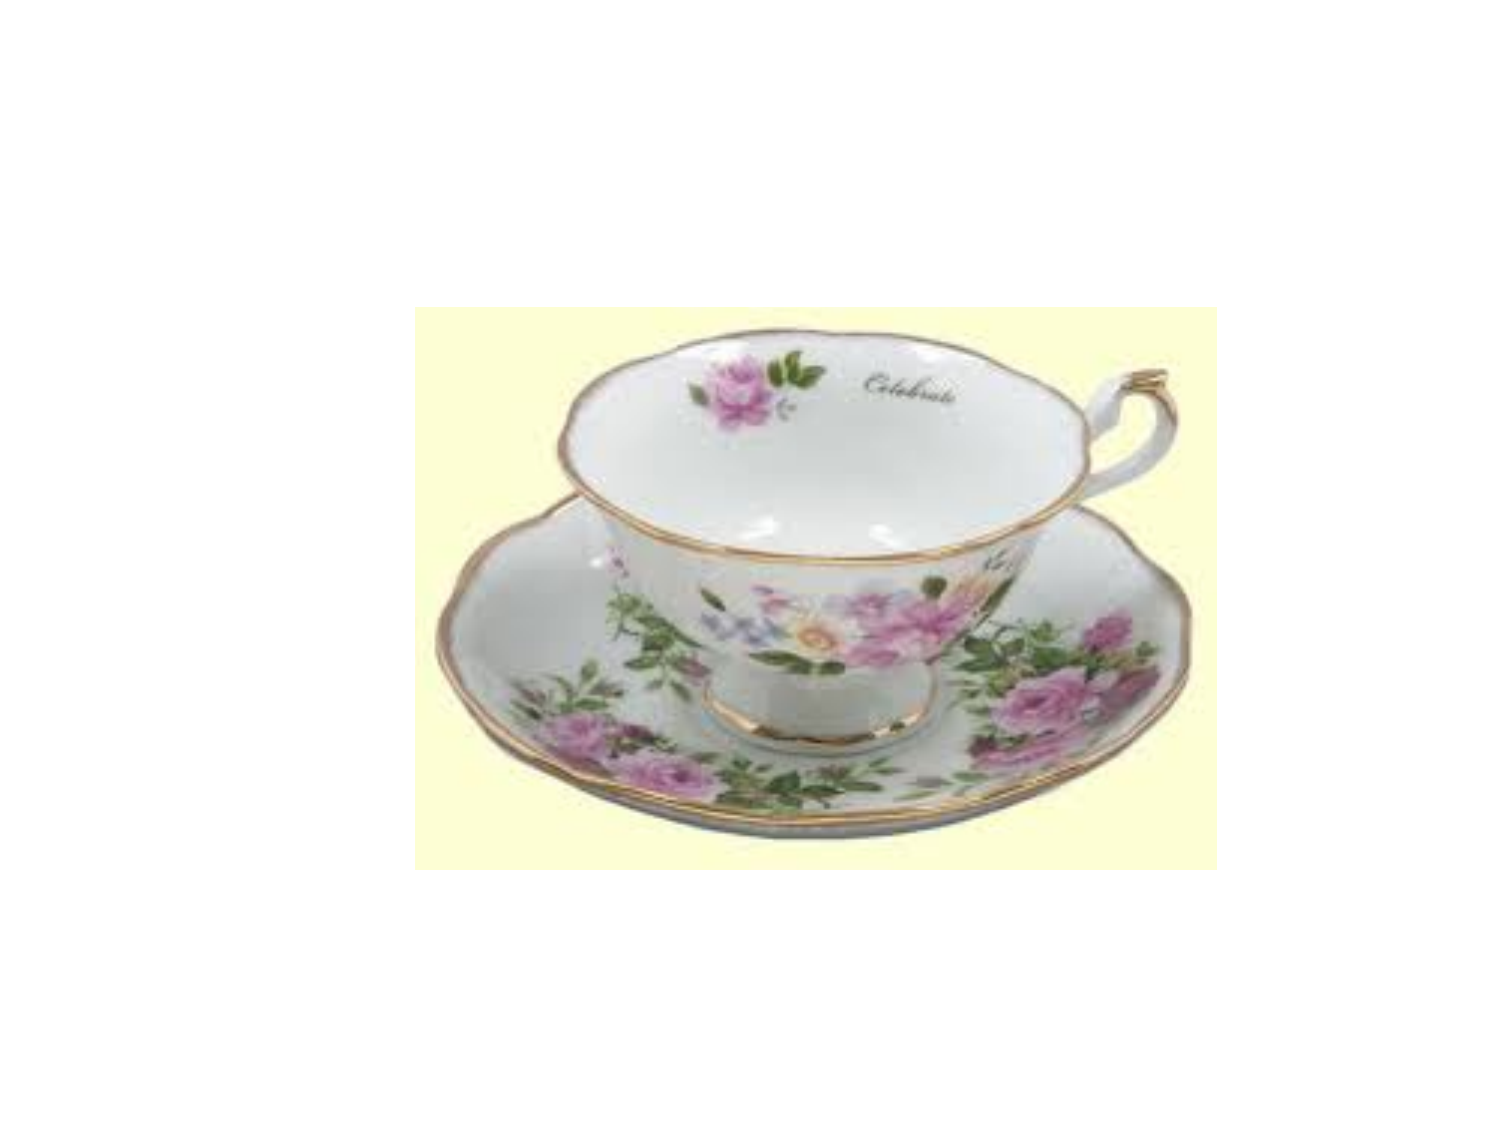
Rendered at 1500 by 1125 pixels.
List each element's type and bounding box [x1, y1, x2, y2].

picture [415, 307, 1217, 870]
